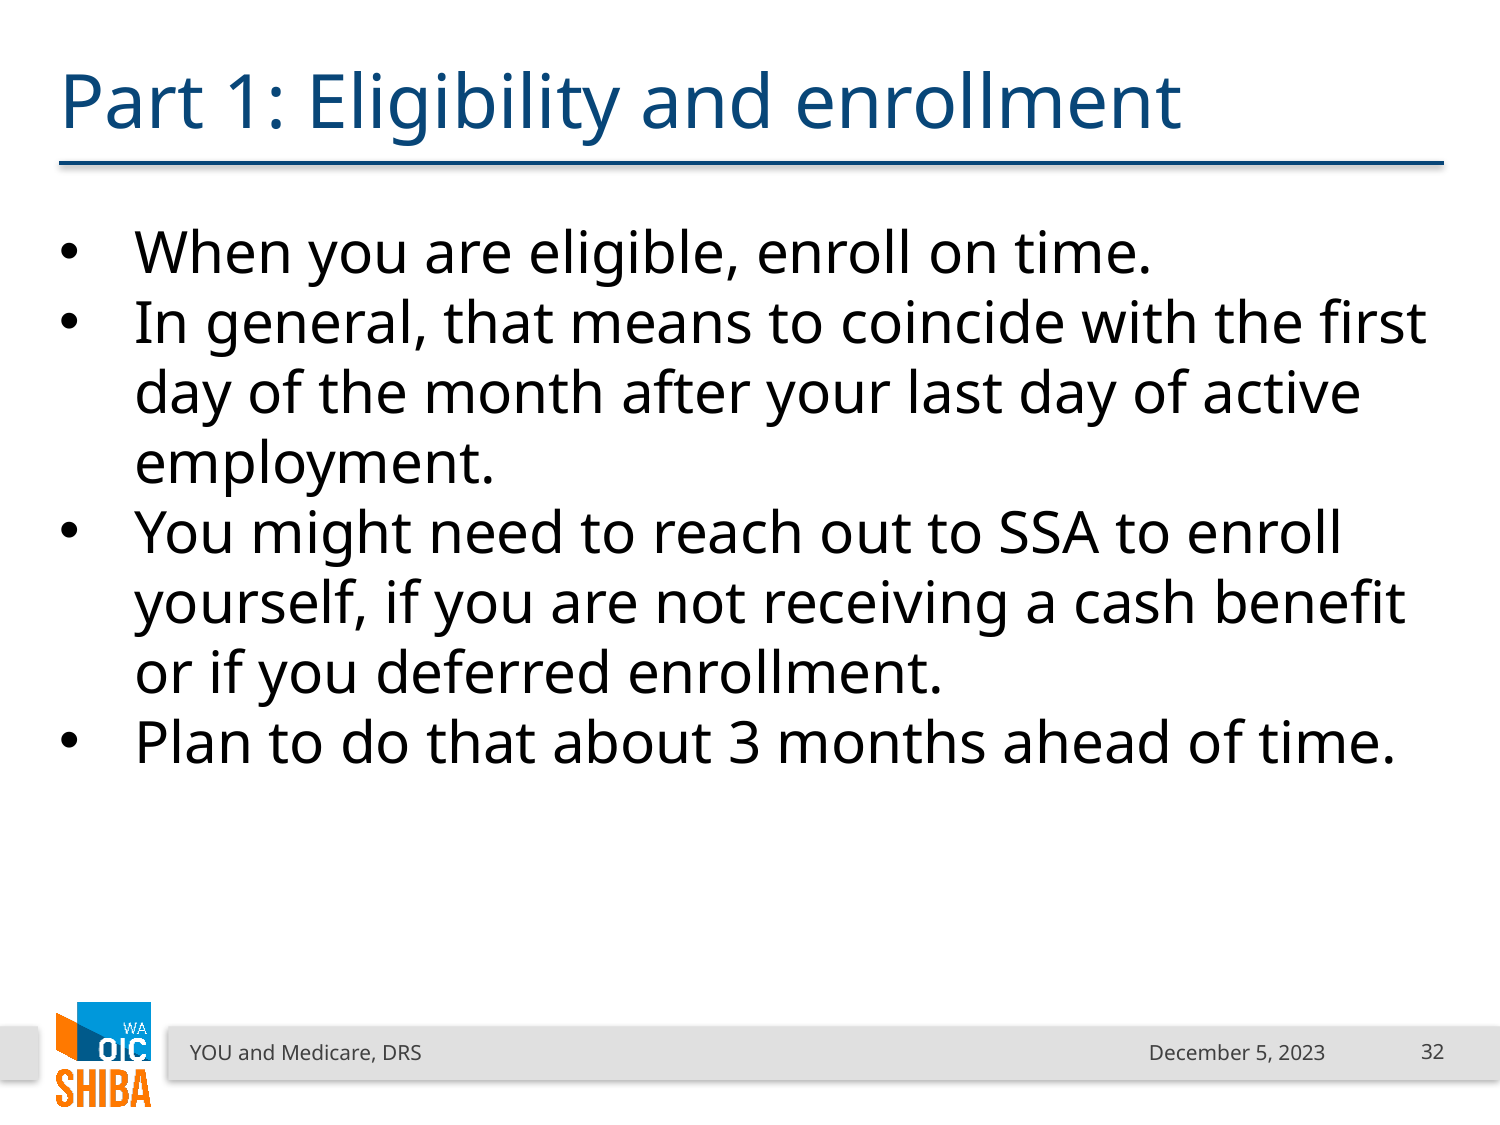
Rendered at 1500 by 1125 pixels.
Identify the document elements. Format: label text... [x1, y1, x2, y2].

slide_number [975, 1035, 1326, 1069]
footer YOU and Medicare, DRS [190, 1035, 785, 1069]
slide_number 32 [1339, 1035, 1445, 1069]
title Part 1: Eligibility and enrollment [59, 53, 1445, 164]
list When you are eligible, enroll on time. In general, that means to coincide with the first day of the month after your last day of active employment. You might need to reach out to SSA to enroll yourself, if you are not receiving a cash benefit or if you deferred enrollment. Plan to do that about 3 months ahead of time. [59, 215, 1445, 958]
picture [56, 1002, 151, 1107]
